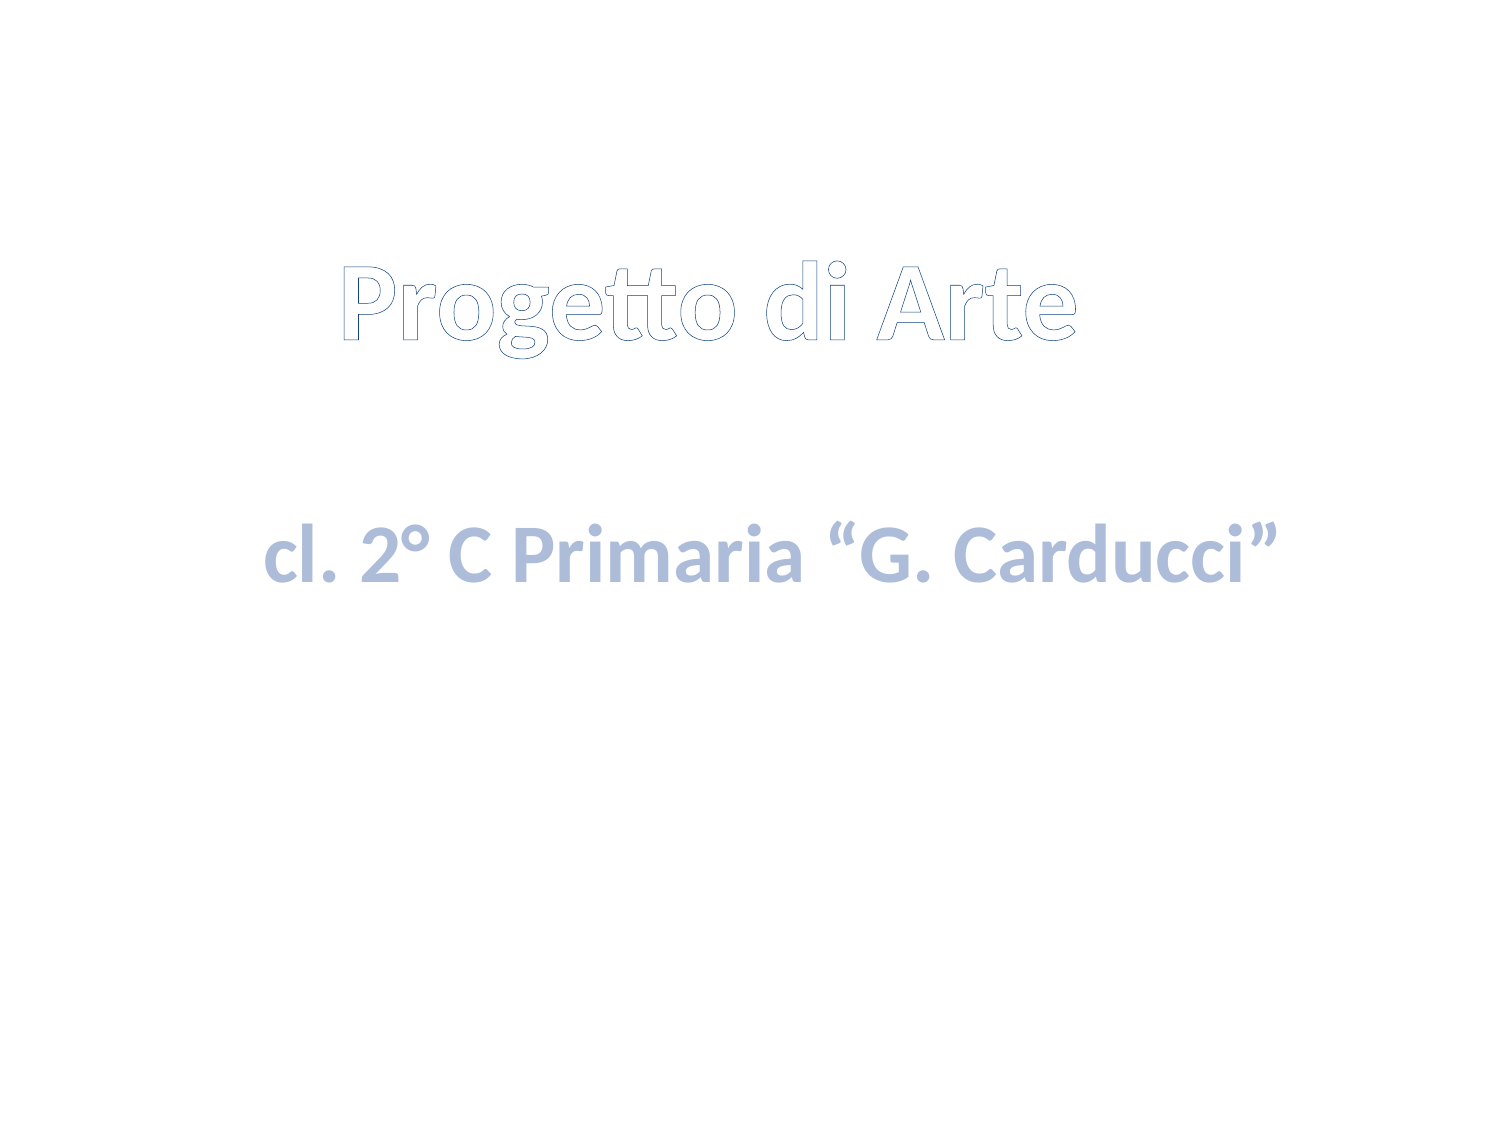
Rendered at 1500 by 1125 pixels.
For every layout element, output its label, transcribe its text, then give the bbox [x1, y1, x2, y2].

title [112, 349, 1388, 591]
text_box Progetto di Arte [253, 219, 1164, 370]
text_box cl. 2° C Primaria “G. Carducci” [218, 491, 1329, 607]
